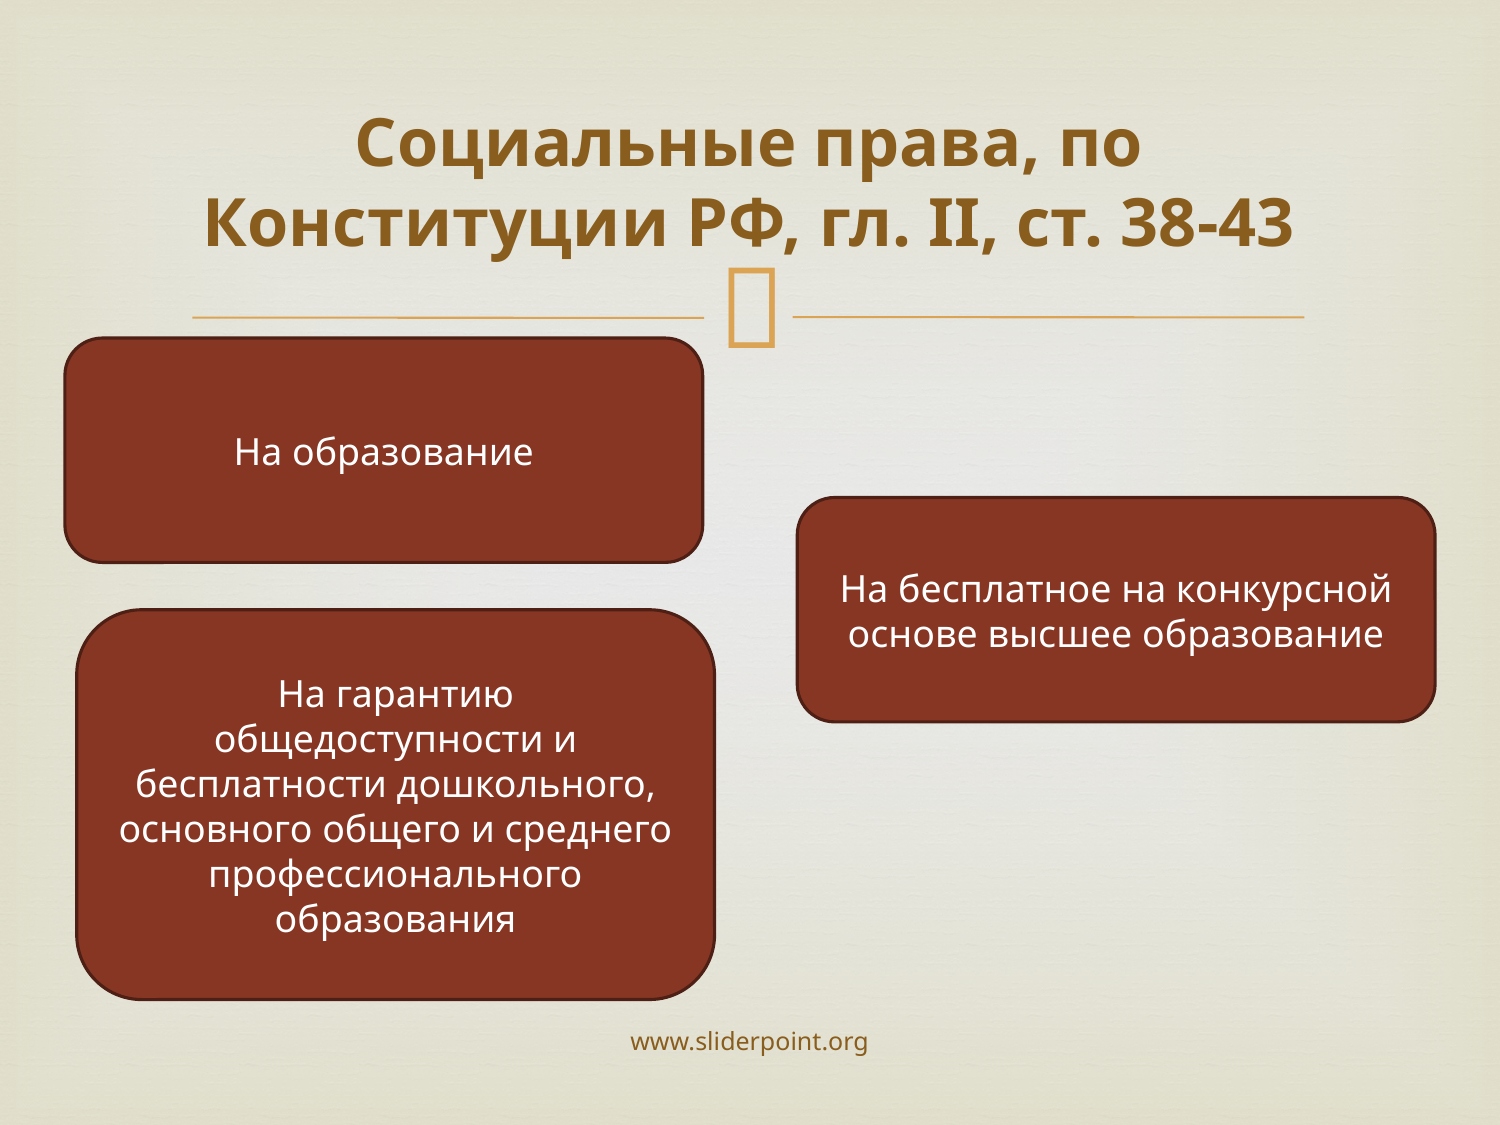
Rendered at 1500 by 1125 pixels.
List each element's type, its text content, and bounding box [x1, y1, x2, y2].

title Социальные права, по Конституции РФ, гл. II, ст. 38-43 [112, 93, 1386, 267]
text_box На гарантию общедоступности и бесплатности дошкольного, основного общего и среднего профессионального образования [75, 608, 717, 1002]
footer www.sliderpoint.org [512, 1010, 988, 1071]
text_box На бесплатное на конкурсной основе высшее образование [795, 495, 1437, 724]
text_box На образование [63, 336, 705, 565]
